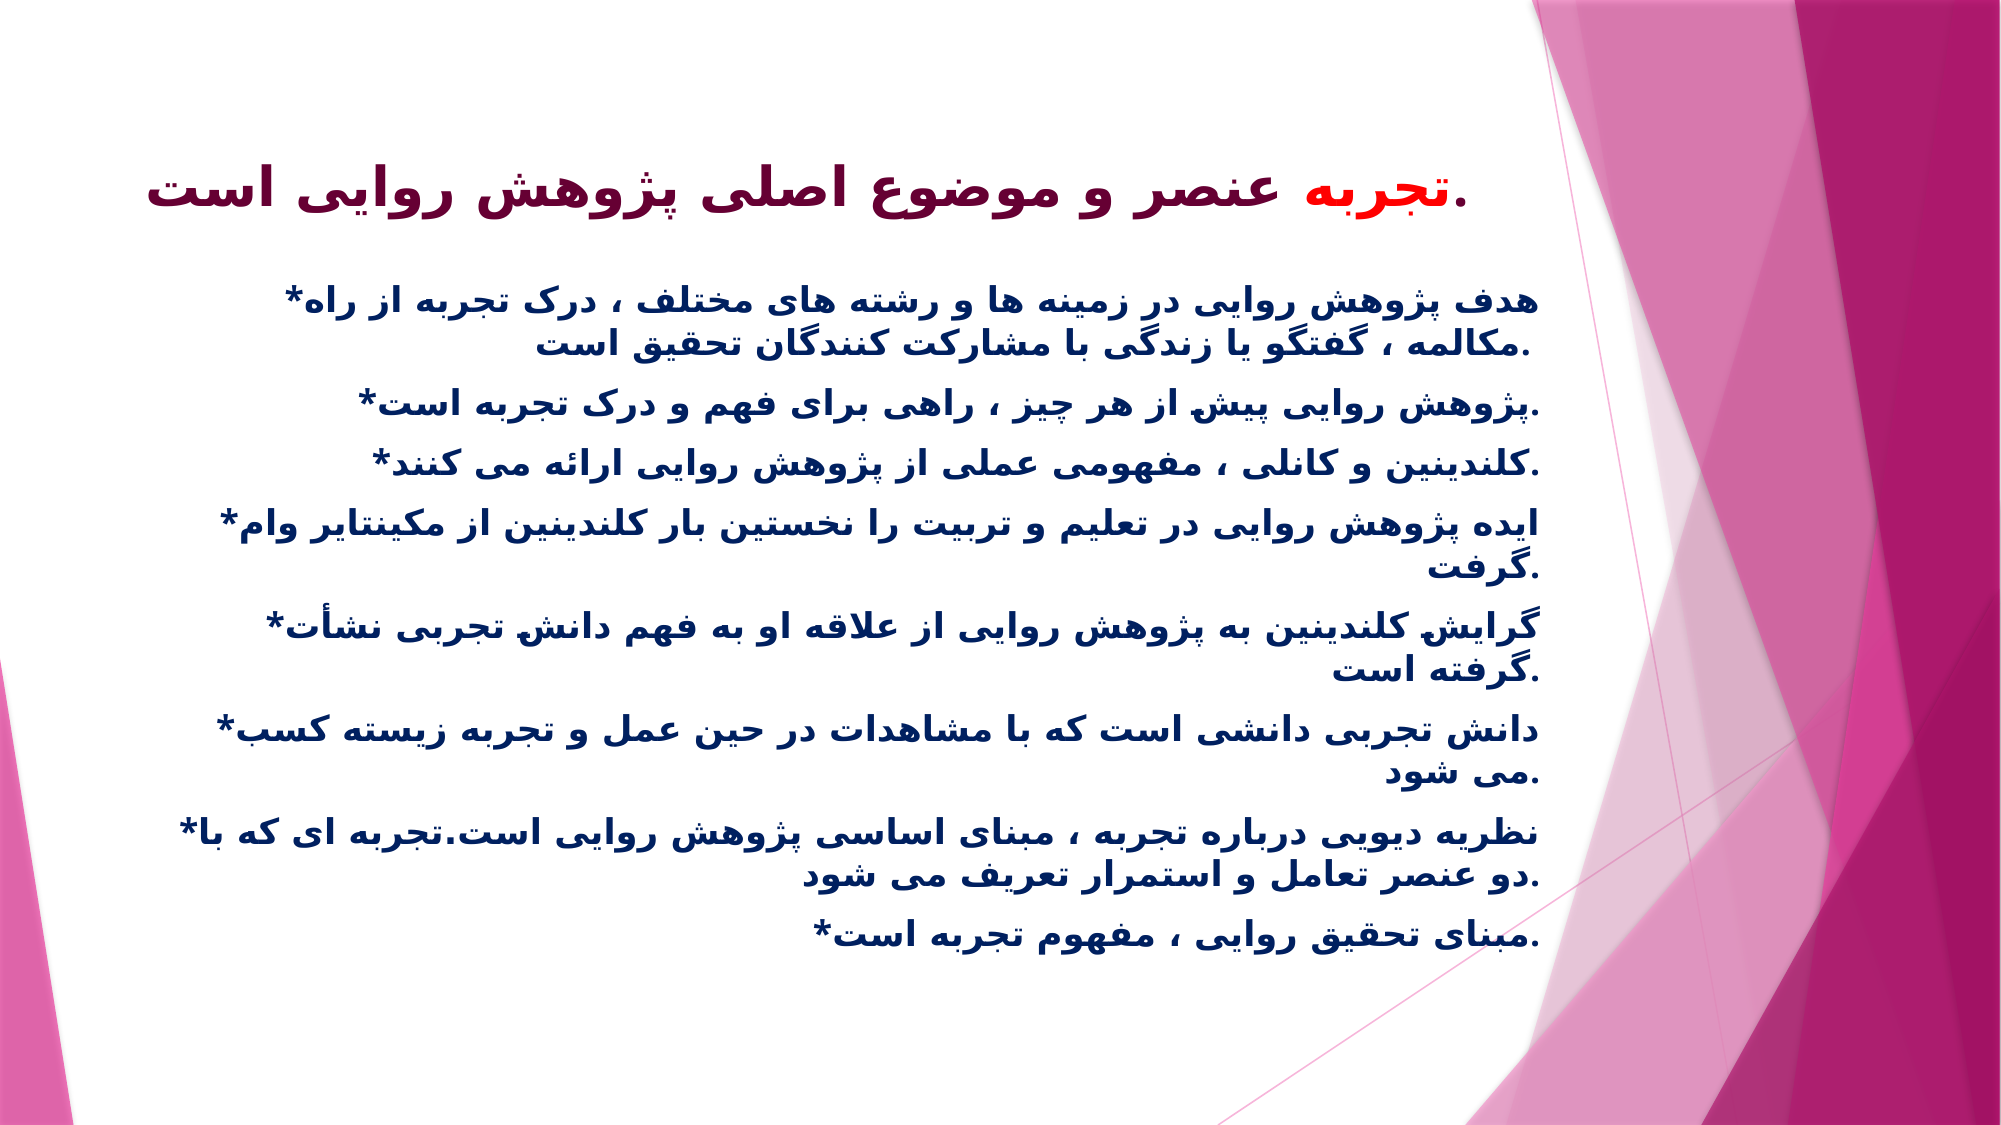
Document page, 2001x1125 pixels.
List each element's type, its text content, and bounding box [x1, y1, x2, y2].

title تجربه عنصر و موضوع اصلی پژوهش روایی است. [130, 93, 1541, 226]
list *هدف پژوهش روایی در زمینه ها و رشته های مختلف ، درک تجربه از راه مکالمه ، گفتگو یا زندگی با مشارکت کنندگان تحقیق است. *پژوهش روایی پیش از هر چیز ، راهی برای فهم و درک تجربه است. *کلندینین و کانلی ، مفهومی عملی از پژوهش روایی ارائه می کنند. *ایده پژوهش روایی در تعلیم و تربیت را نخستین بار کلندینین از مکینتایر وام گرفت. *گرایش کلندینین به پژوهش روایی از علاقه او به فهم دانش تجربی نشأت گرفته است. *دانش تجربی دانشی است که با مشاهدات در حین عمل و تجربه زیسته کسب می شود. *نظریه دیویی درباره تجربه ، مبنای اساسی پژوهش روایی است.تجربه ای که با دو عنصر تعامل و استمرار تعریف می شود. *مبنای تحقیق روایی ، مفهوم تجربه است. [144, 269, 1556, 968]
